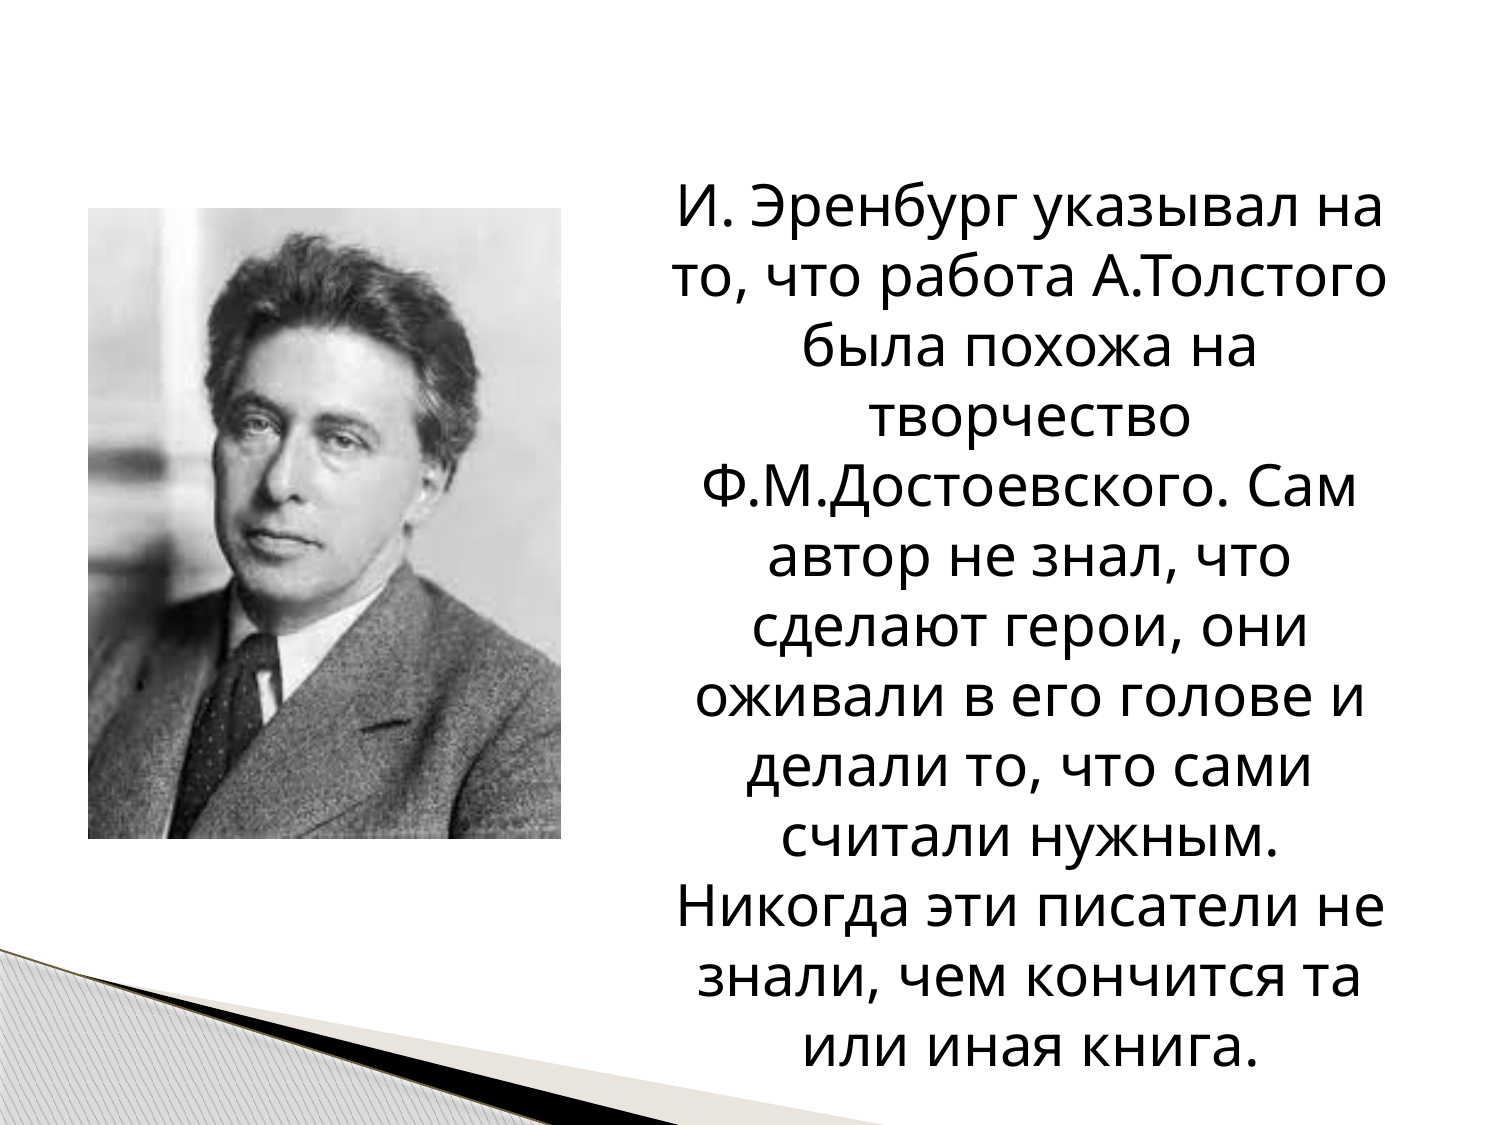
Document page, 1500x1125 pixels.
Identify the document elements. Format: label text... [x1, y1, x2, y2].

picture [88, 207, 562, 840]
text_box И. Эренбург указывал на то, что работа А.Толстого была похожа на творчество Ф.М.Достоевского. Сам автор не знал, что сделают герои, они оживали в его голове и делали то, что сами считали нужным. Никогда эти писатели не знали, чем кончится та или иная книга. [655, 160, 1406, 1086]
